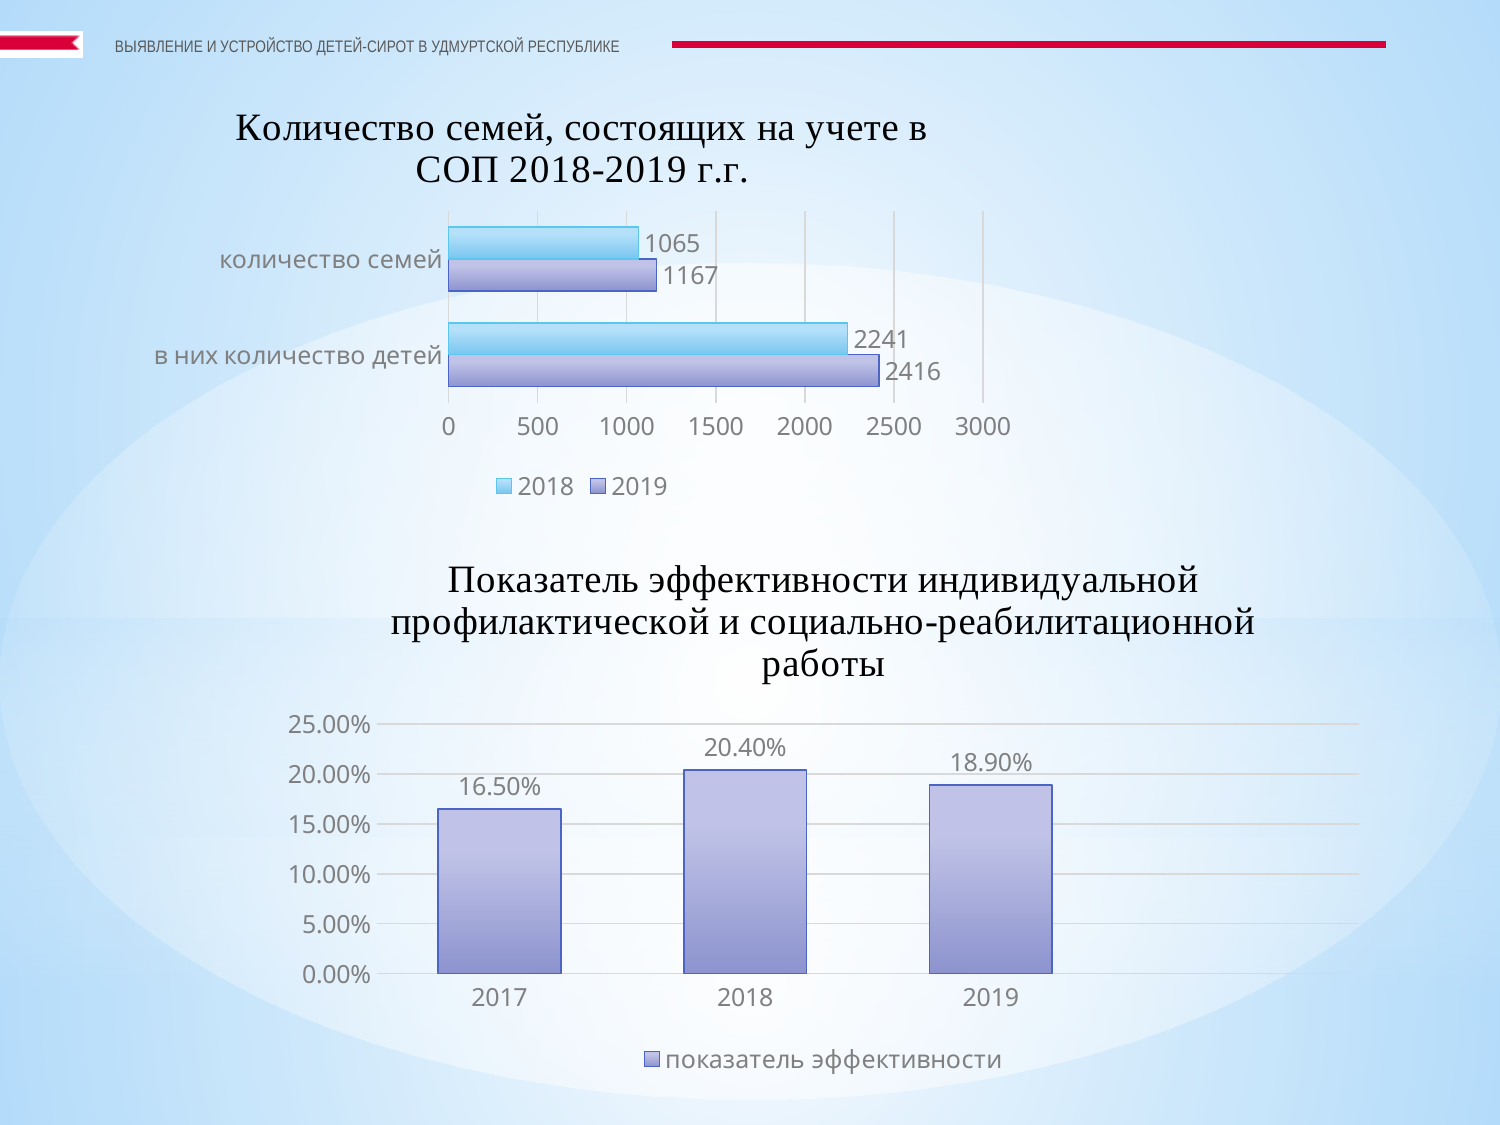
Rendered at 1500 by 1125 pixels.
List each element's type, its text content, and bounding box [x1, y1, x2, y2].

text_box ВЫЯВЛЕНИЕ И УСТРОЙСТВО ДЕТЕЙ-СИРОТ В УДМУРТСКОЙ РЕСПУБЛИКЕ [100, 28, 759, 63]
chart [265, 526, 1382, 1083]
picture [0, 30, 83, 58]
chart [135, 77, 1030, 509]
